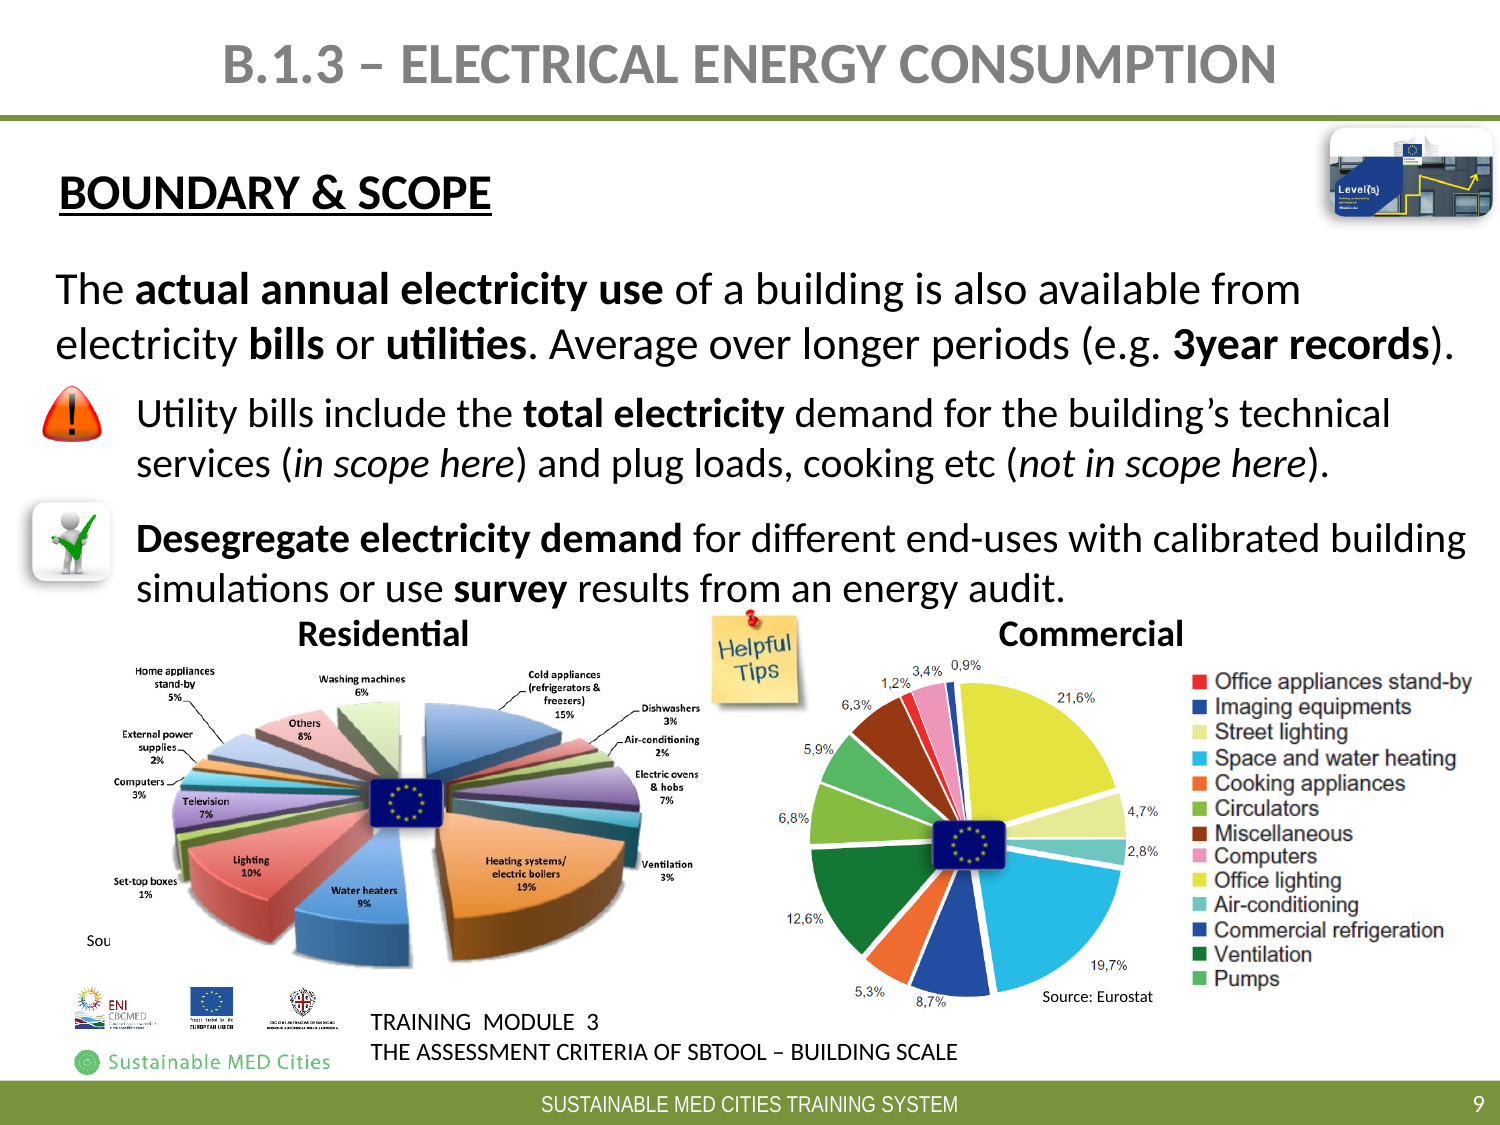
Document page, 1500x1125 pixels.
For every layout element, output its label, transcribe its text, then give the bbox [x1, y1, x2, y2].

text_box Source: JRC [72, 922, 104, 958]
text_box Utility bills include the total electricity demand for the building’s technical services (in scope here) and plug loads, cooking etc (not in scope here). Desegregate electricity demand for different end-uses with calibrated building simulations or use survey results from an energy audit. [121, 378, 1500, 619]
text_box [774, 601, 1478, 1014]
text_box The actual annual electricity use of a building is also available from electricity bills or utilities. Average over longer periods (e.g. 3year records). [40, 251, 1477, 360]
picture [62, 978, 356, 1080]
title B.1.3 – ELECTRICAL ENERGY CONSUMPTION [0, 0, 1500, 121]
picture [1329, 127, 1493, 217]
slide_number 9 [1149, 1079, 1500, 1123]
list BOUNDARY & SCOPE [43, 152, 1428, 232]
picture [40, 383, 103, 444]
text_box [110, 601, 703, 979]
picture [705, 608, 812, 716]
picture [32, 502, 111, 582]
